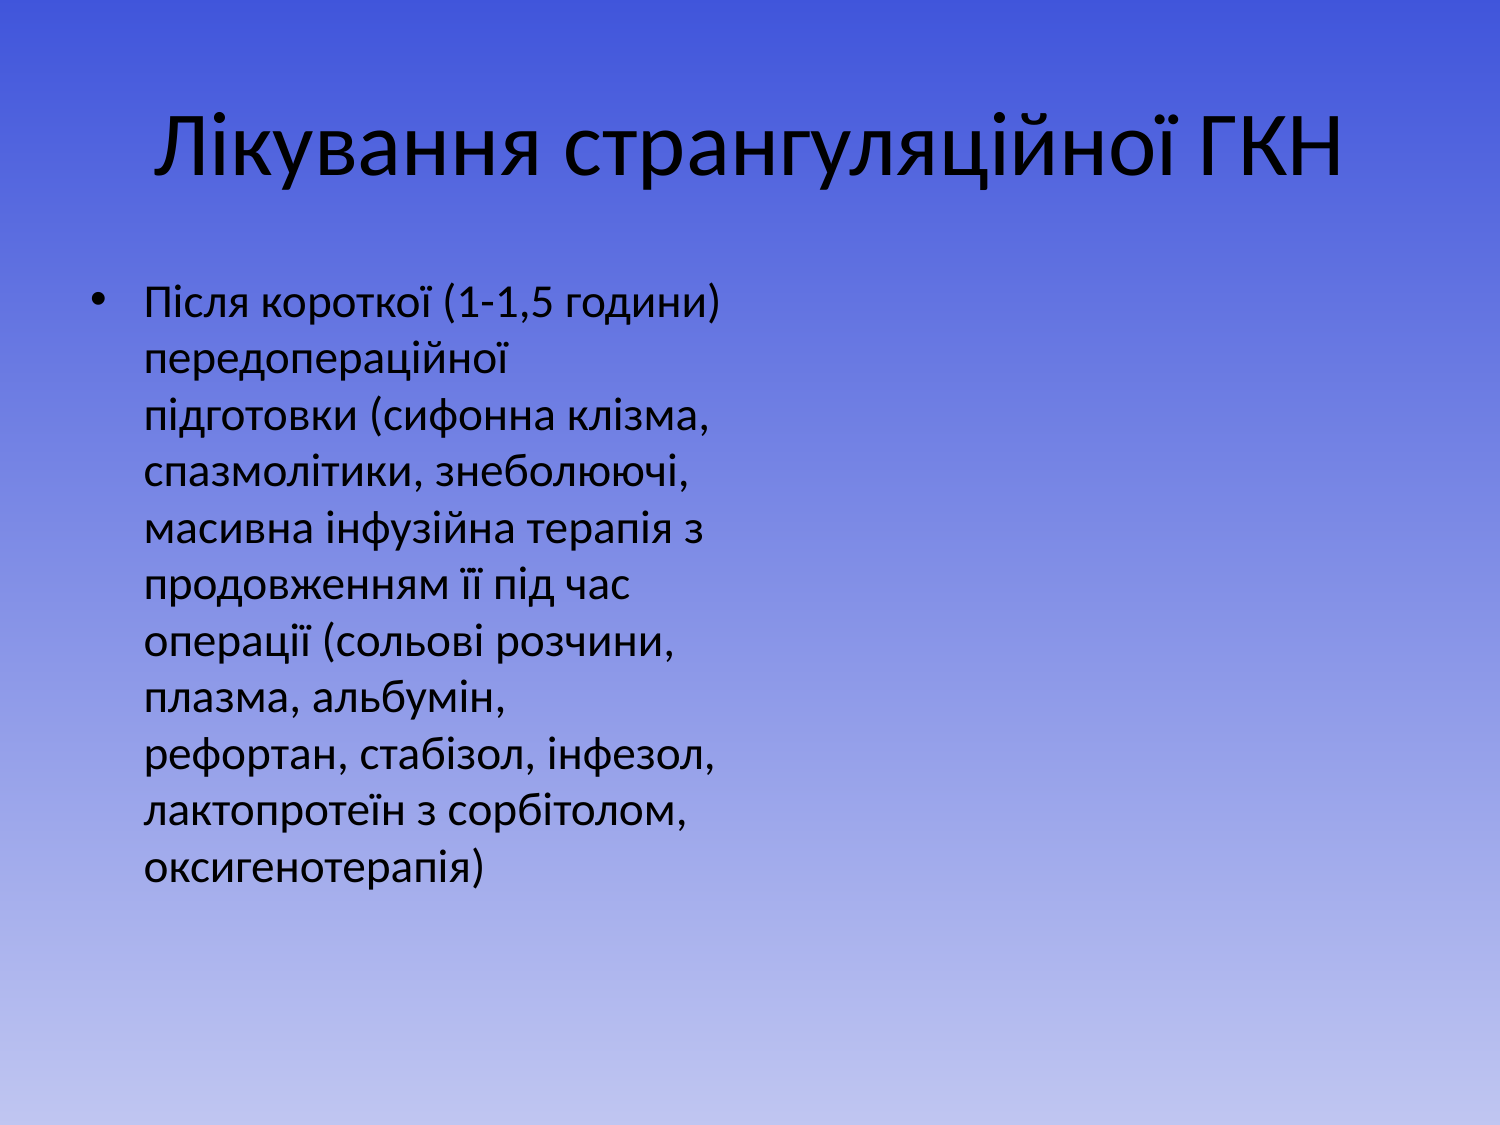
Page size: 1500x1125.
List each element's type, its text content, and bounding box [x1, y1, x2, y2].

list Після короткої (1-1,5 години) передопераційної підготовки (сифонна клізма, спазмолітики, знеболюючі, масивна інфузійна терапія з продовженням її під час операції (сольові розчини, плазма, альбумін, рефортан, стабізол, інфезол, лактопротеїн з сорбітолом, оксигенотерапія) [75, 262, 738, 1005]
title Лікування странгуляційної ГКН [75, 45, 1425, 233]
